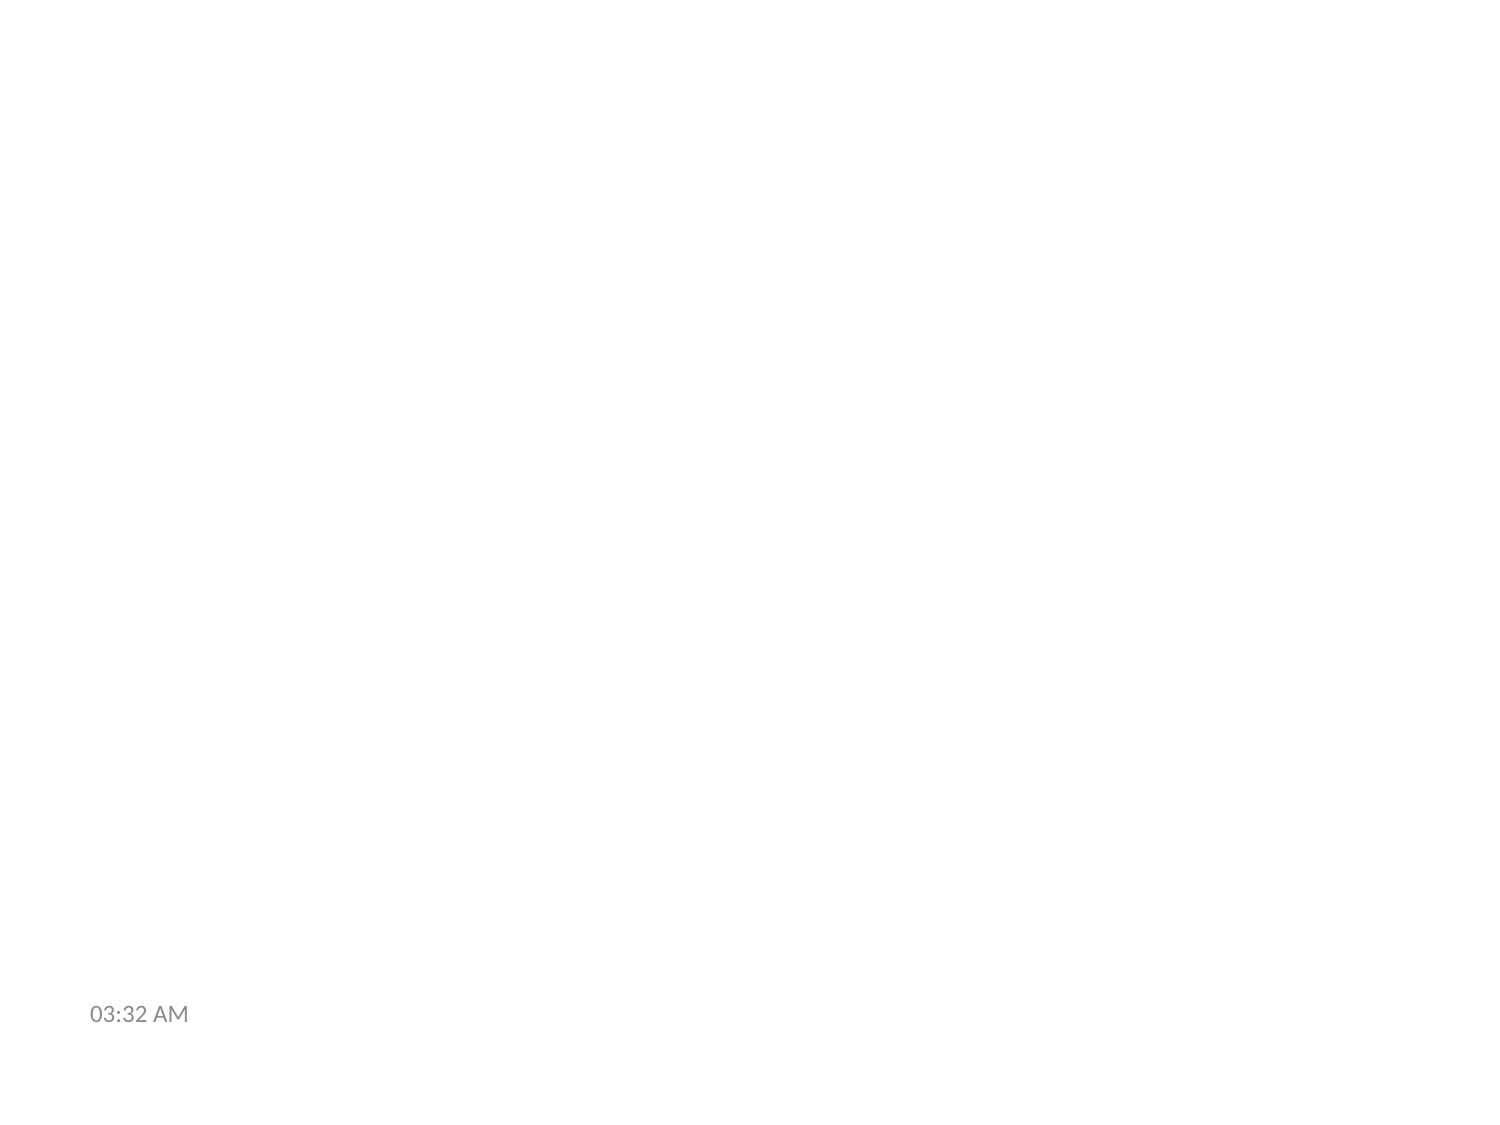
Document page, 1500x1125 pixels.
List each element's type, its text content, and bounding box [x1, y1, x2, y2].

text_box 3:35 PM [75, 982, 425, 1043]
